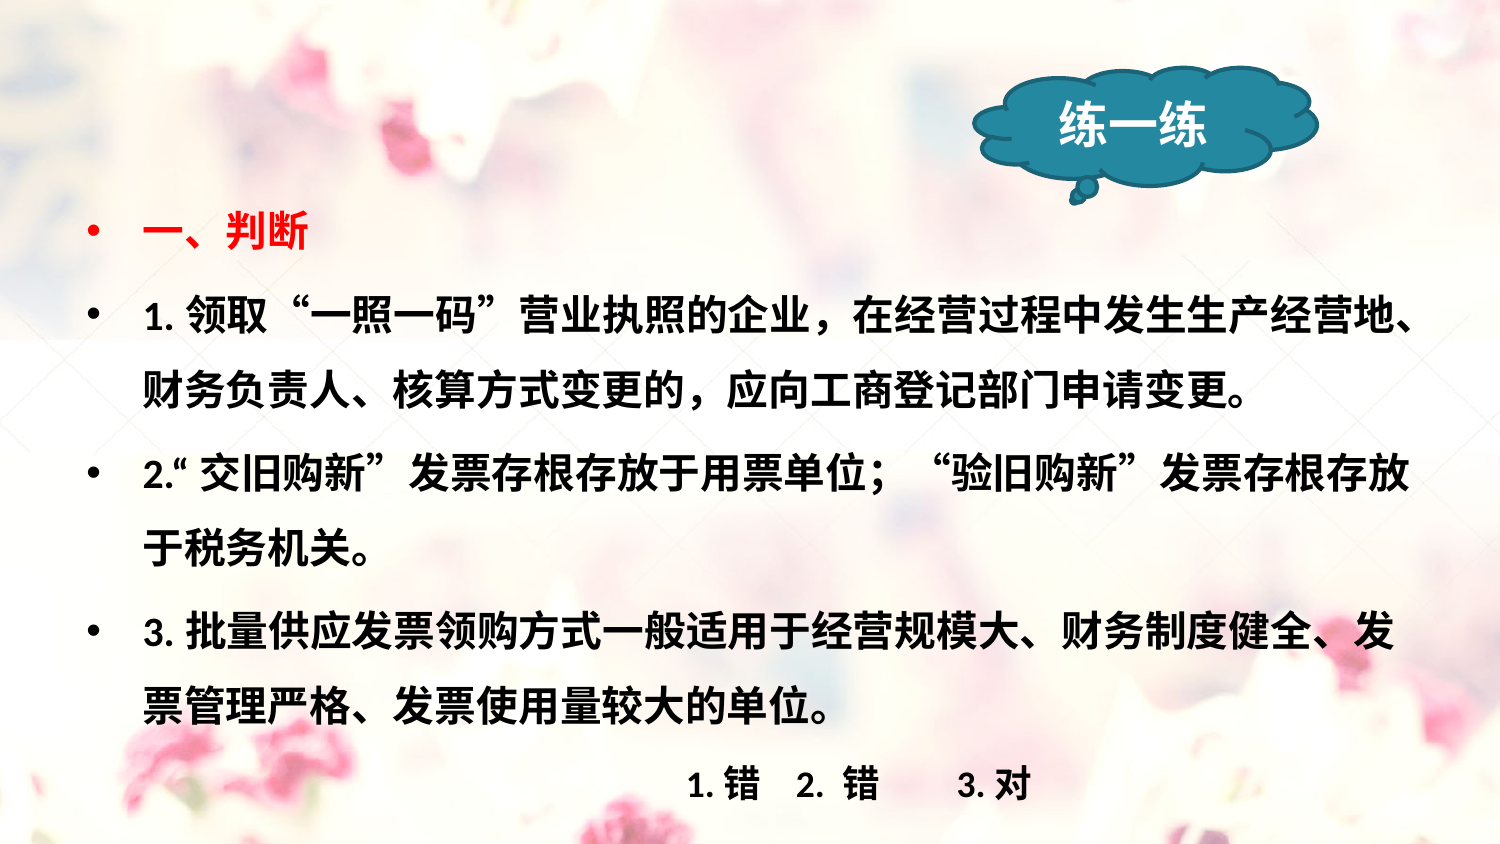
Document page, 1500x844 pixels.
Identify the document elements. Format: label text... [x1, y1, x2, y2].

text_box 1.错 2. 错 3.对 [671, 753, 1095, 813]
text_box 练一练 [972, 65, 1320, 206]
picture [0, 0, 1500, 844]
list 一、判断 1.领取“一照一码”营业执照的企业，在经营过程中发生生产经营地、财务负责人、核算方式变更的，应向工商登记部门申请变更。 2.“交旧购新”发票存根存放于用票单位；“验旧购新”发票存根存放于税务机关。 3.批量供应发票领购方式一般适用于经营规模大、财务制度健全、发票管理严格、发票使用量较大的单位。 [74, 174, 1426, 732]
